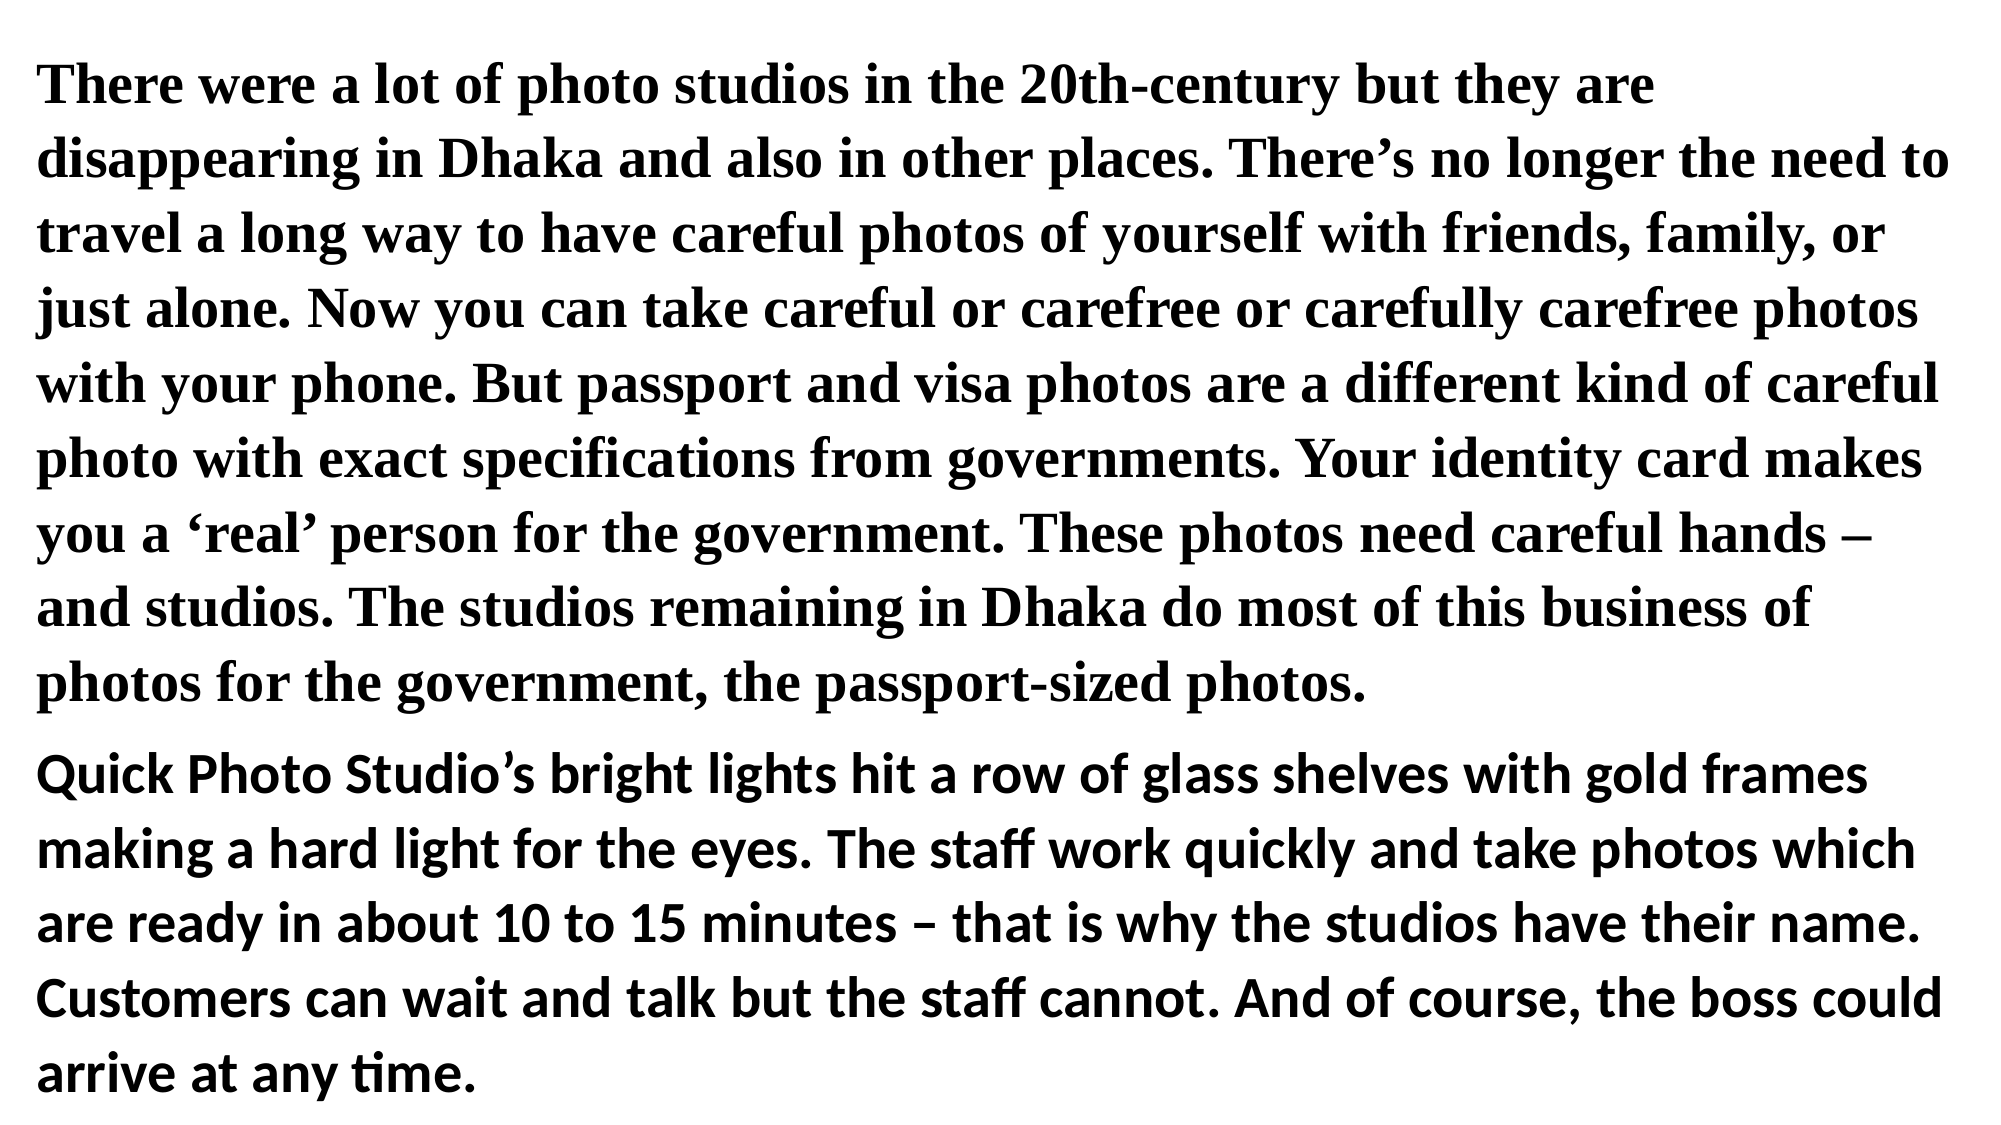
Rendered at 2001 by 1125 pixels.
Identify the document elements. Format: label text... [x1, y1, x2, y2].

text_box There were a lot of photo studios in the 20th-century but they are disappearing in Dhaka and also in other places. There’s no longer the need to travel a long way to have careful photos of yourself with friends, family, or just alone. Now you can take careful or carefree or carefully carefree photos with your phone. But passport and visa photos are a different kind of careful photo with exact specifications from governments. Your identity card makes you a ‘real’ person for the government. These photos need careful hands – and studios. The studios remaining in Dhaka do most of this business of photos for the government, the passport-sized photos. Quick Photo Studio’s bright lights hit a row of glass shelves with gold frames making a hard light for the eyes. The staff work quickly and take photos which are ready in about 10 to 15 minutes – that is why the studios have their name. Customers can wait and talk but the staff cannot. And of course, the boss could arrive at any time. [21, 32, 1974, 1125]
